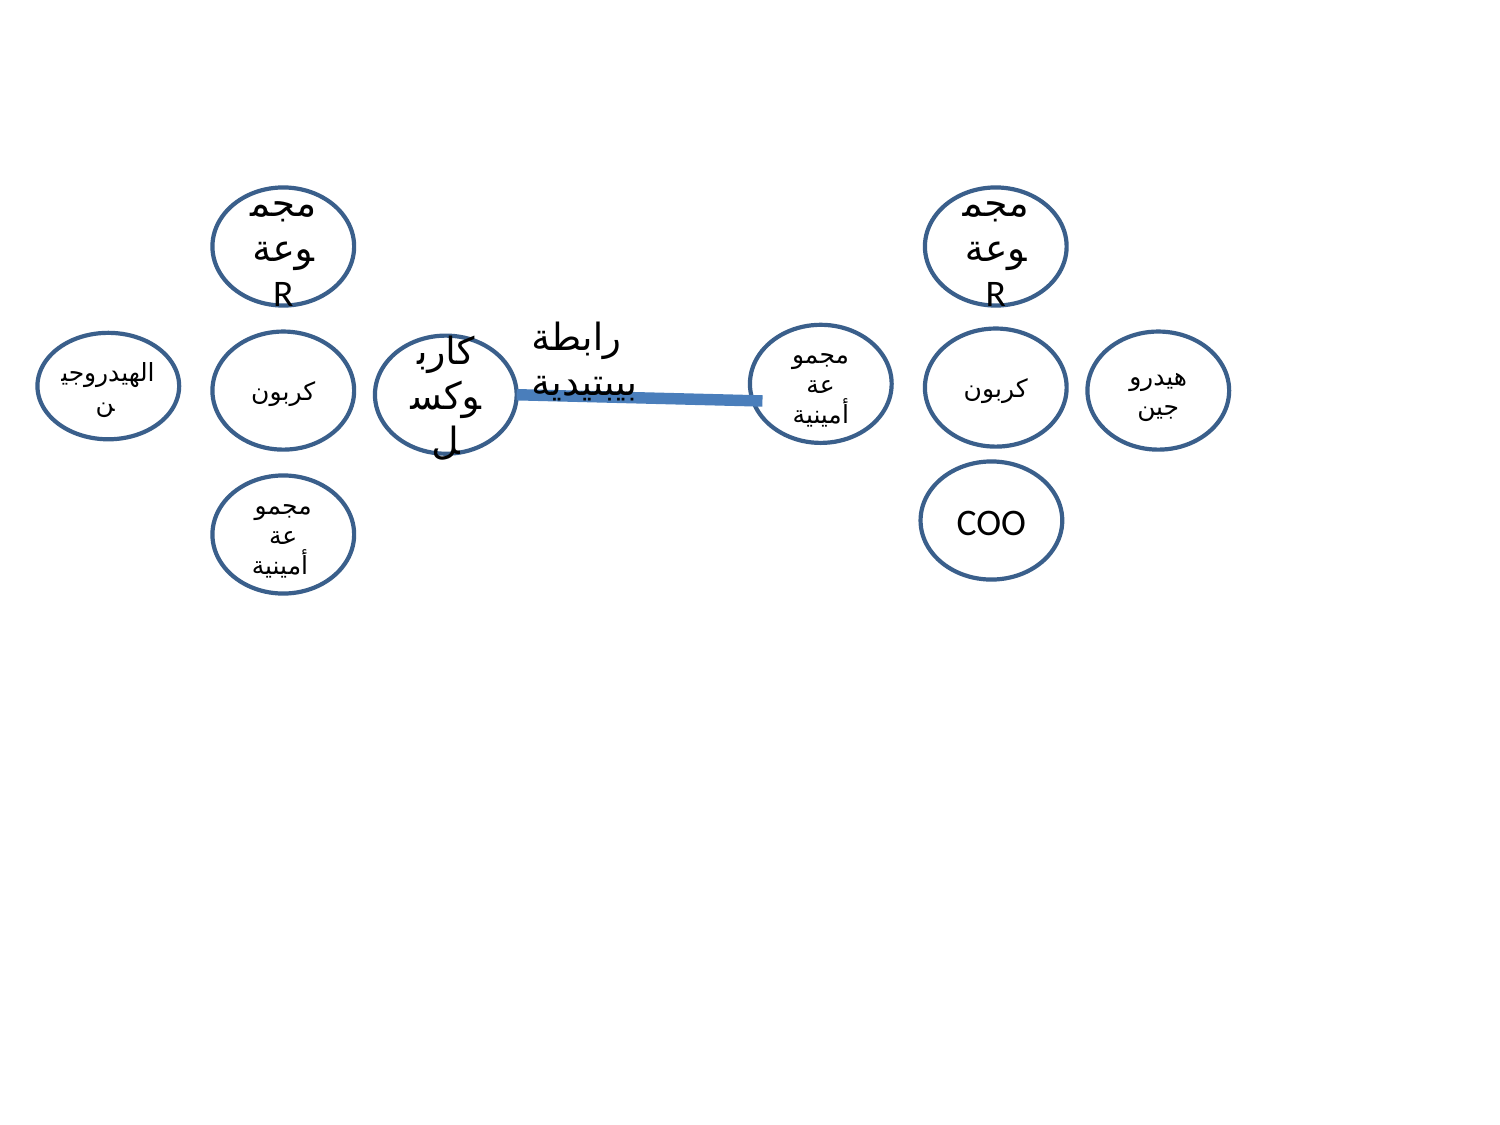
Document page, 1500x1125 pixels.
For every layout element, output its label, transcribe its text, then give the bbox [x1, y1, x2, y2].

text_box كاربوكسل [372, 333, 517, 456]
text_box هيدروجين [1085, 329, 1232, 452]
text_box كربون [922, 326, 1069, 449]
text_box مجموعة أمينية [747, 322, 894, 446]
text_box الهيدروجين [35, 330, 182, 442]
text_box مجموعة R [922, 185, 1069, 308]
text_box مجموعة أمينية [210, 473, 357, 596]
text_box رابطة بيبتيدية [516, 305, 738, 394]
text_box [516, 394, 763, 402]
text_box COO [918, 459, 1065, 582]
text_box كربون [210, 329, 357, 452]
text_box مجموعة R [210, 185, 357, 308]
